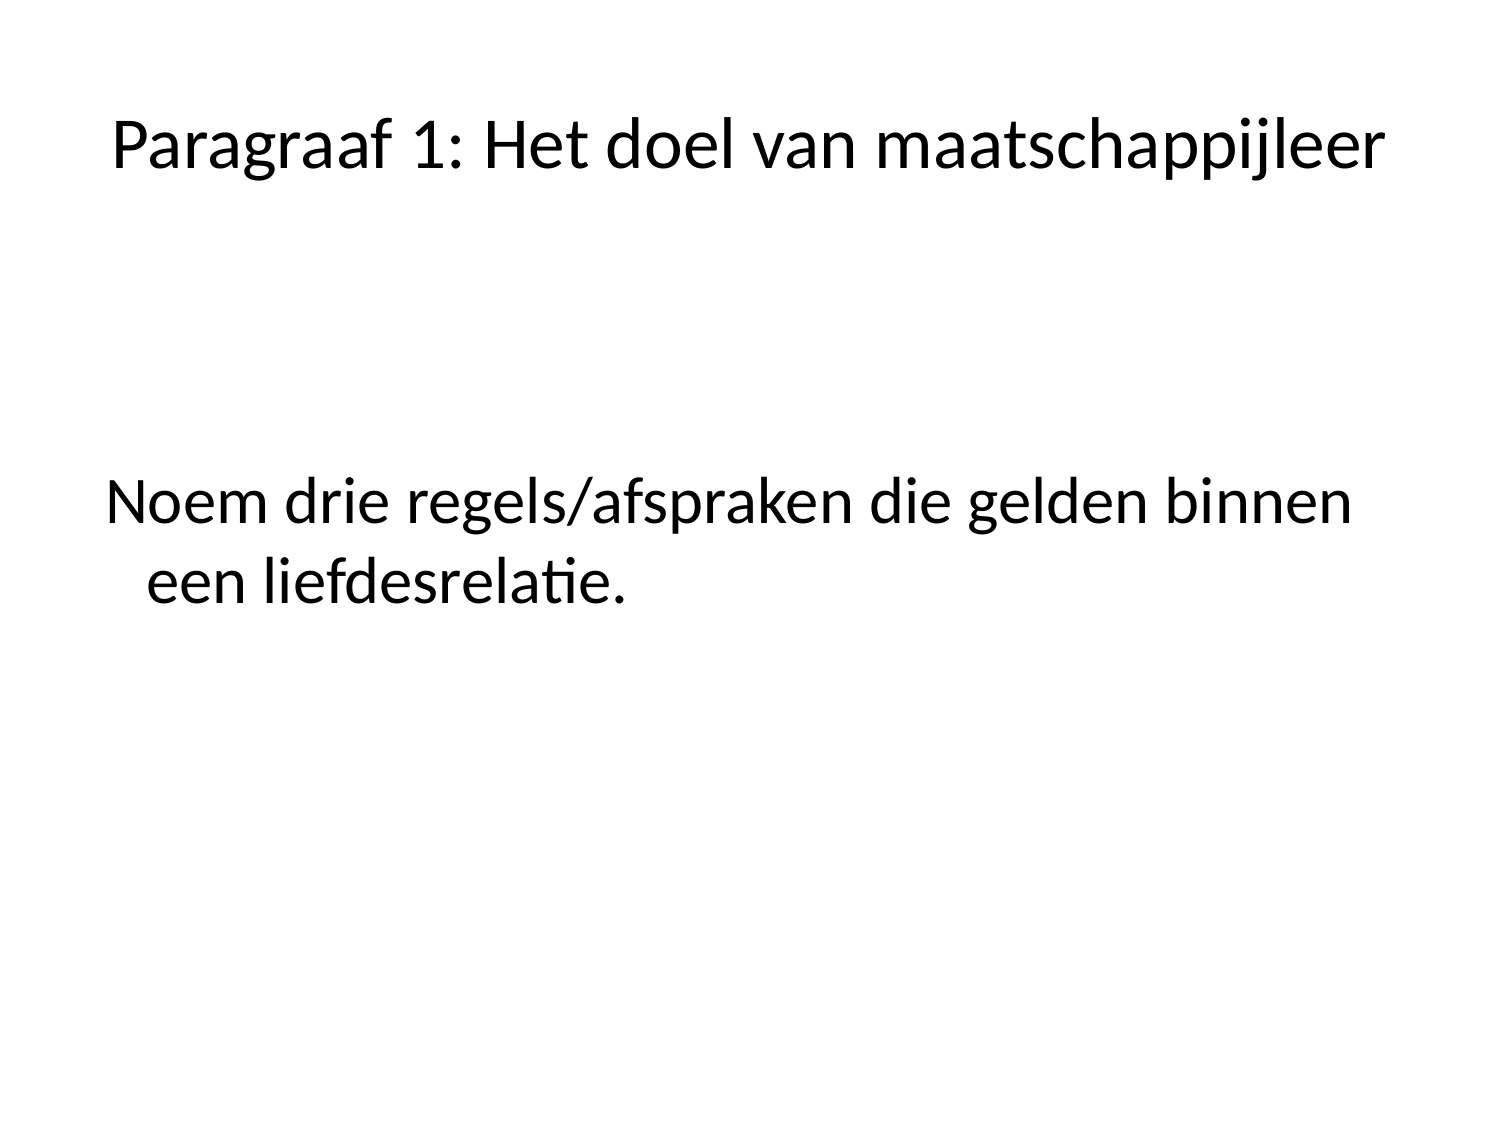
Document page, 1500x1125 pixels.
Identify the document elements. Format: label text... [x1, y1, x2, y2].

list Noem drie regels/afspraken die gelden binnen een liefdesrelatie. [75, 262, 1425, 1005]
title Paragraaf 1: Het doel van maatschappijleer [75, 45, 1425, 233]
